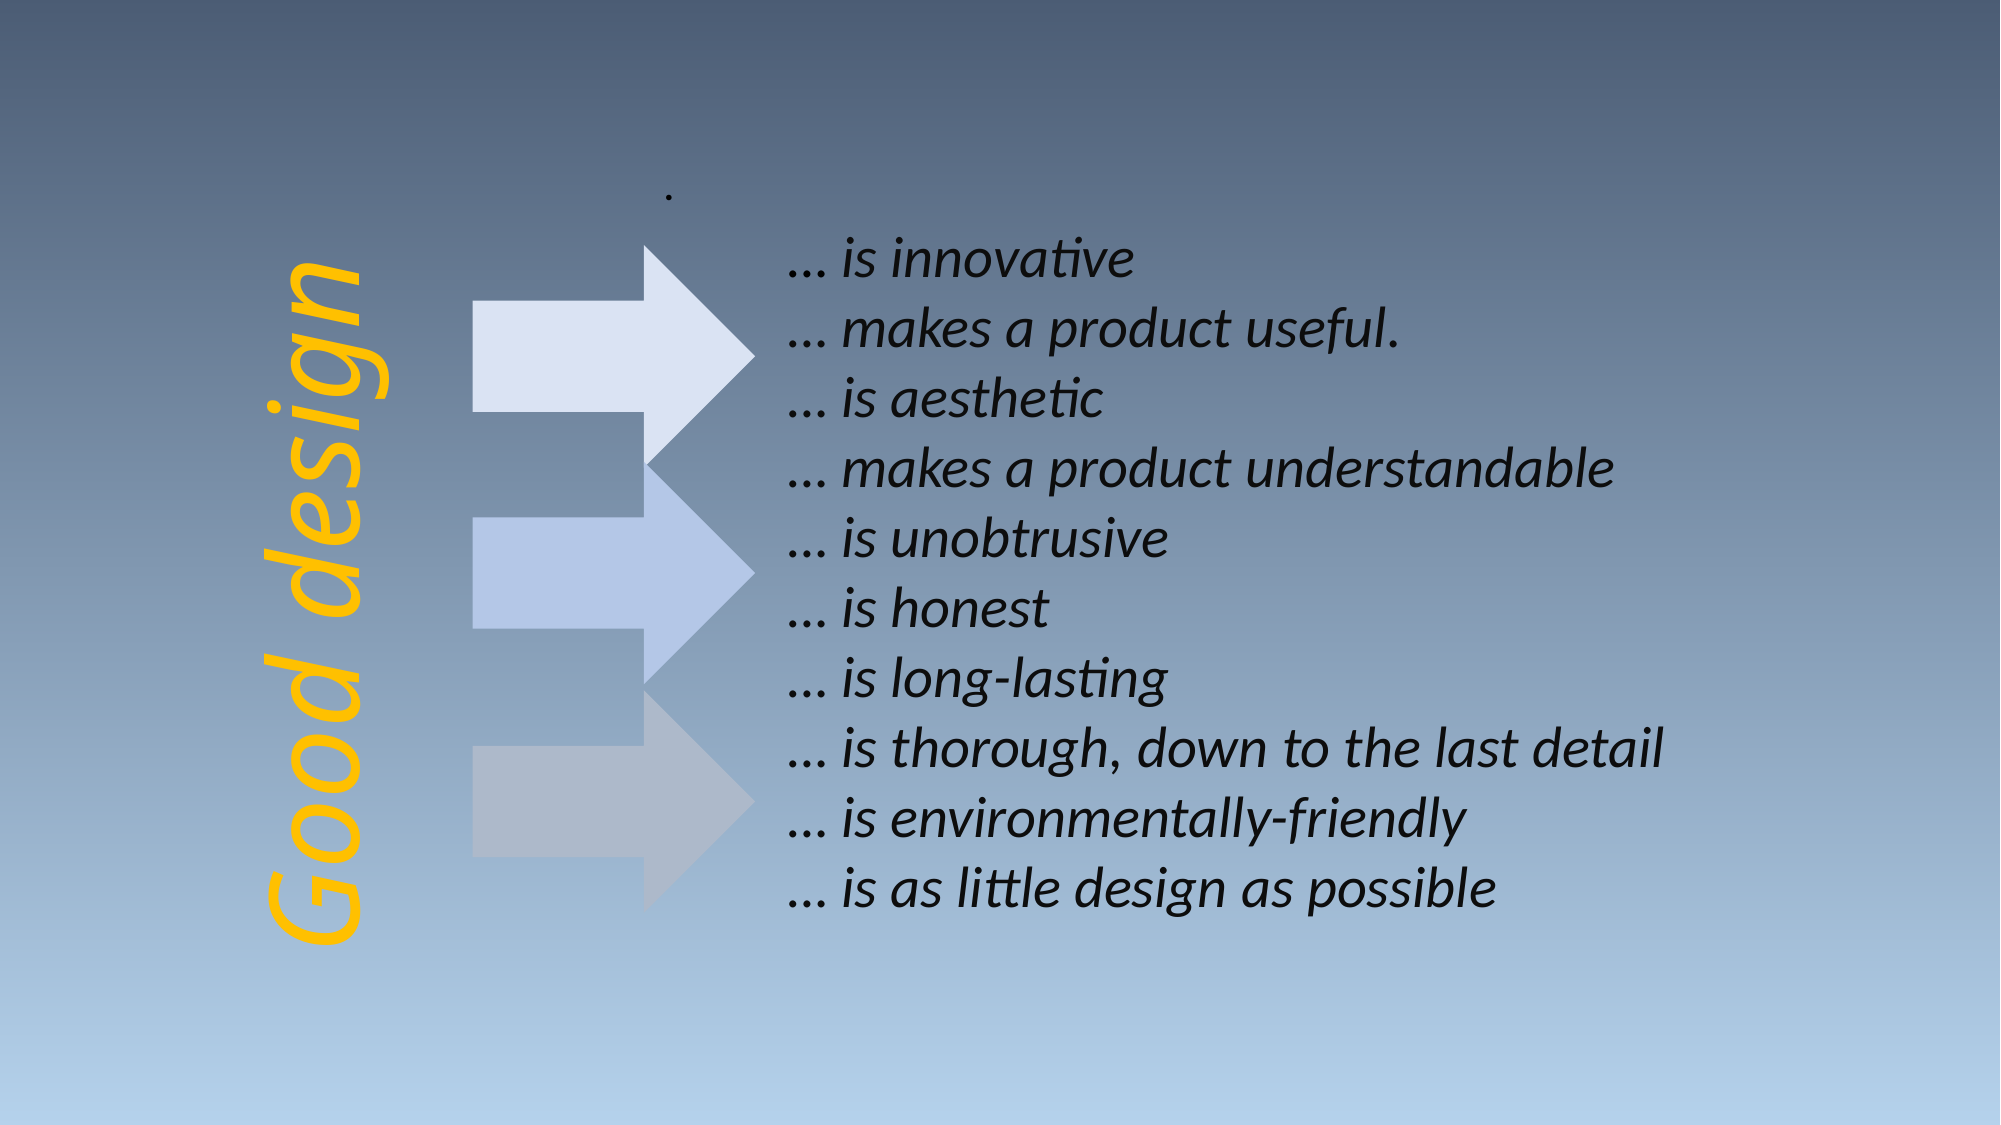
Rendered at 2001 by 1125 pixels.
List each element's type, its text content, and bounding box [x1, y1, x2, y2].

text_box [471, 687, 757, 916]
text_box … is innovative … makes a product useful. … is aesthetic … makes a product understandable … is unobtrusive … is honest … is long-lasting … is thorough, down to the last detail … is environmentally-friendly … is as little design as possible [773, 212, 1681, 927]
text_box [471, 459, 757, 687]
text_box [471, 242, 757, 464]
text_box Good design [227, 177, 392, 970]
text_box . [649, 155, 690, 216]
